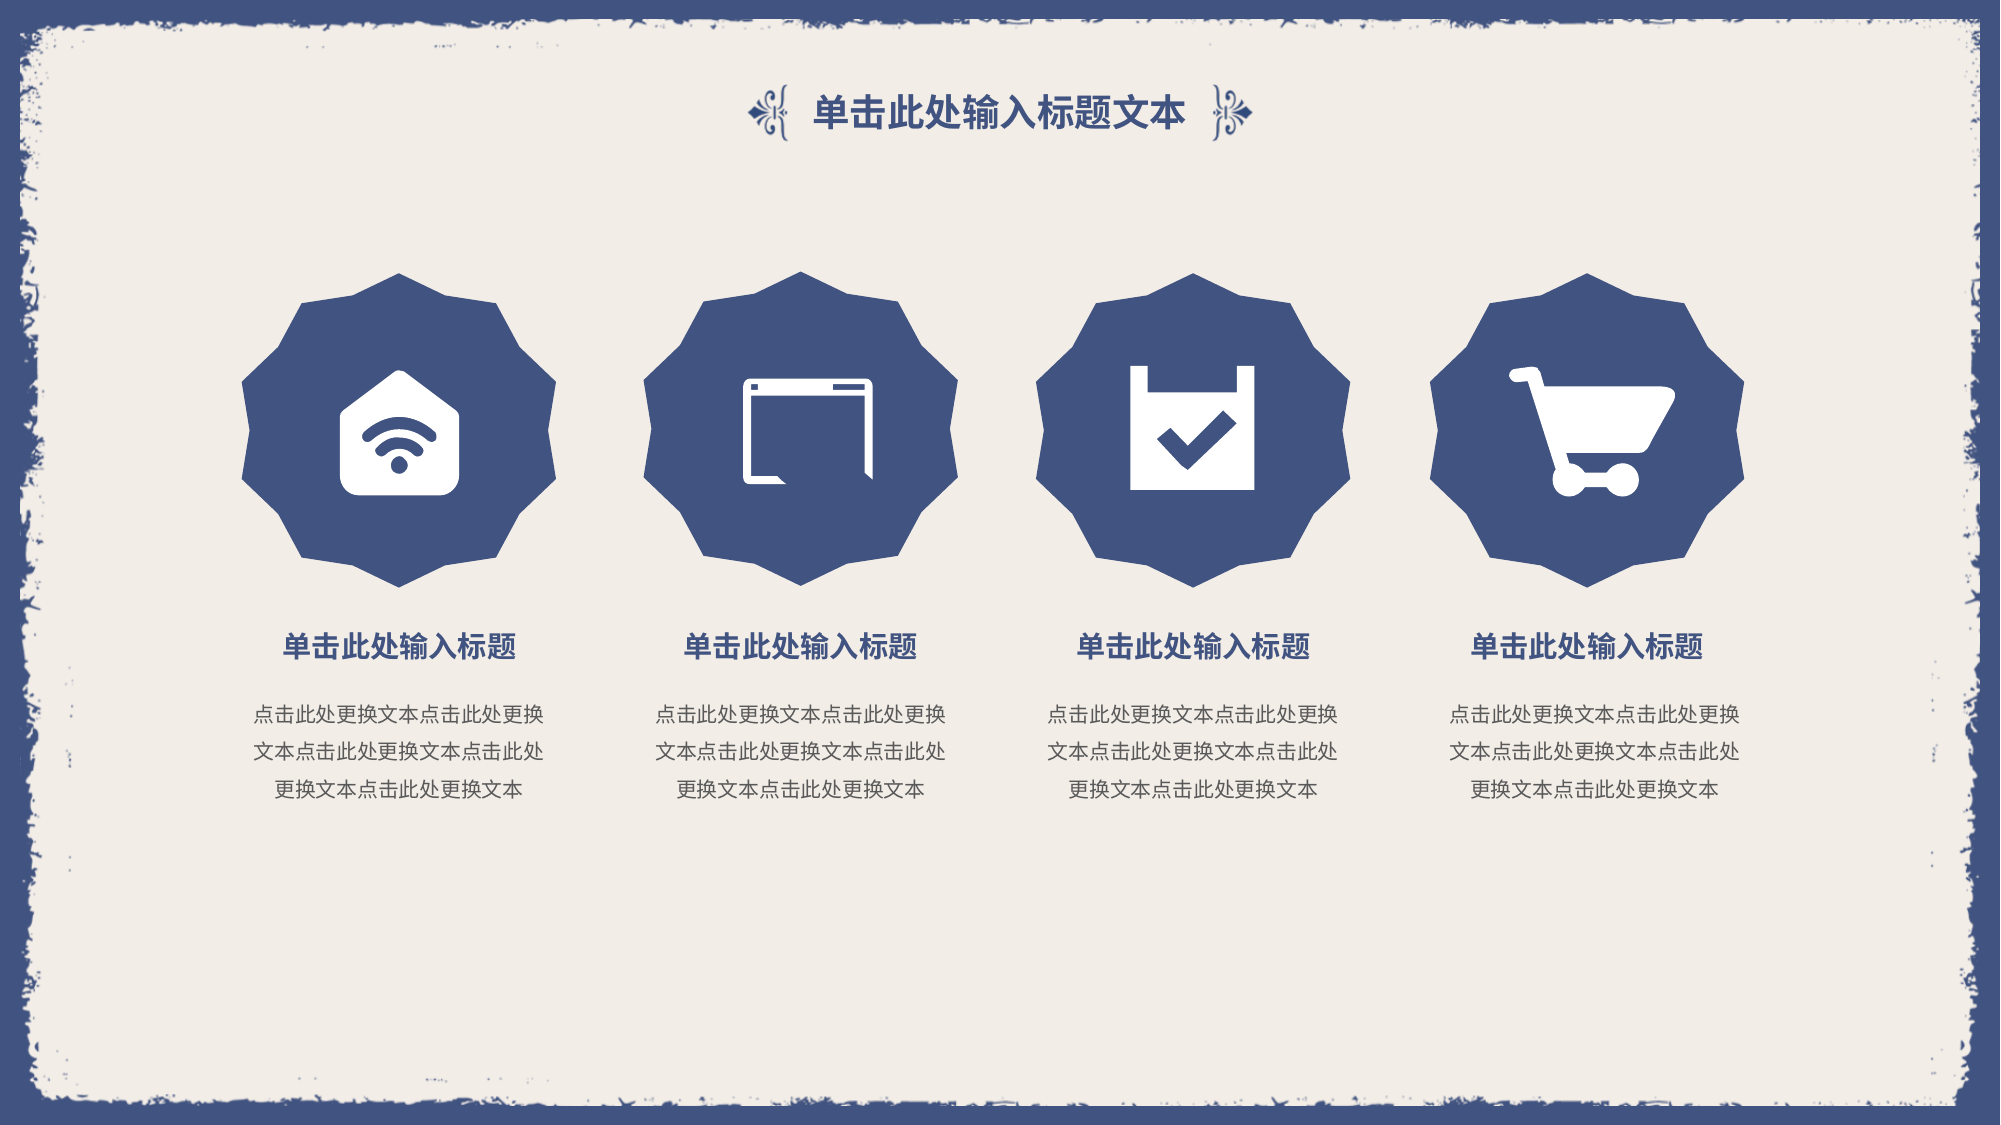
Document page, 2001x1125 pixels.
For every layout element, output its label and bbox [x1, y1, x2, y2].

text_box [0, 6, 2000, 1119]
picture [1204, 93, 1262, 134]
picture [738, 93, 796, 134]
